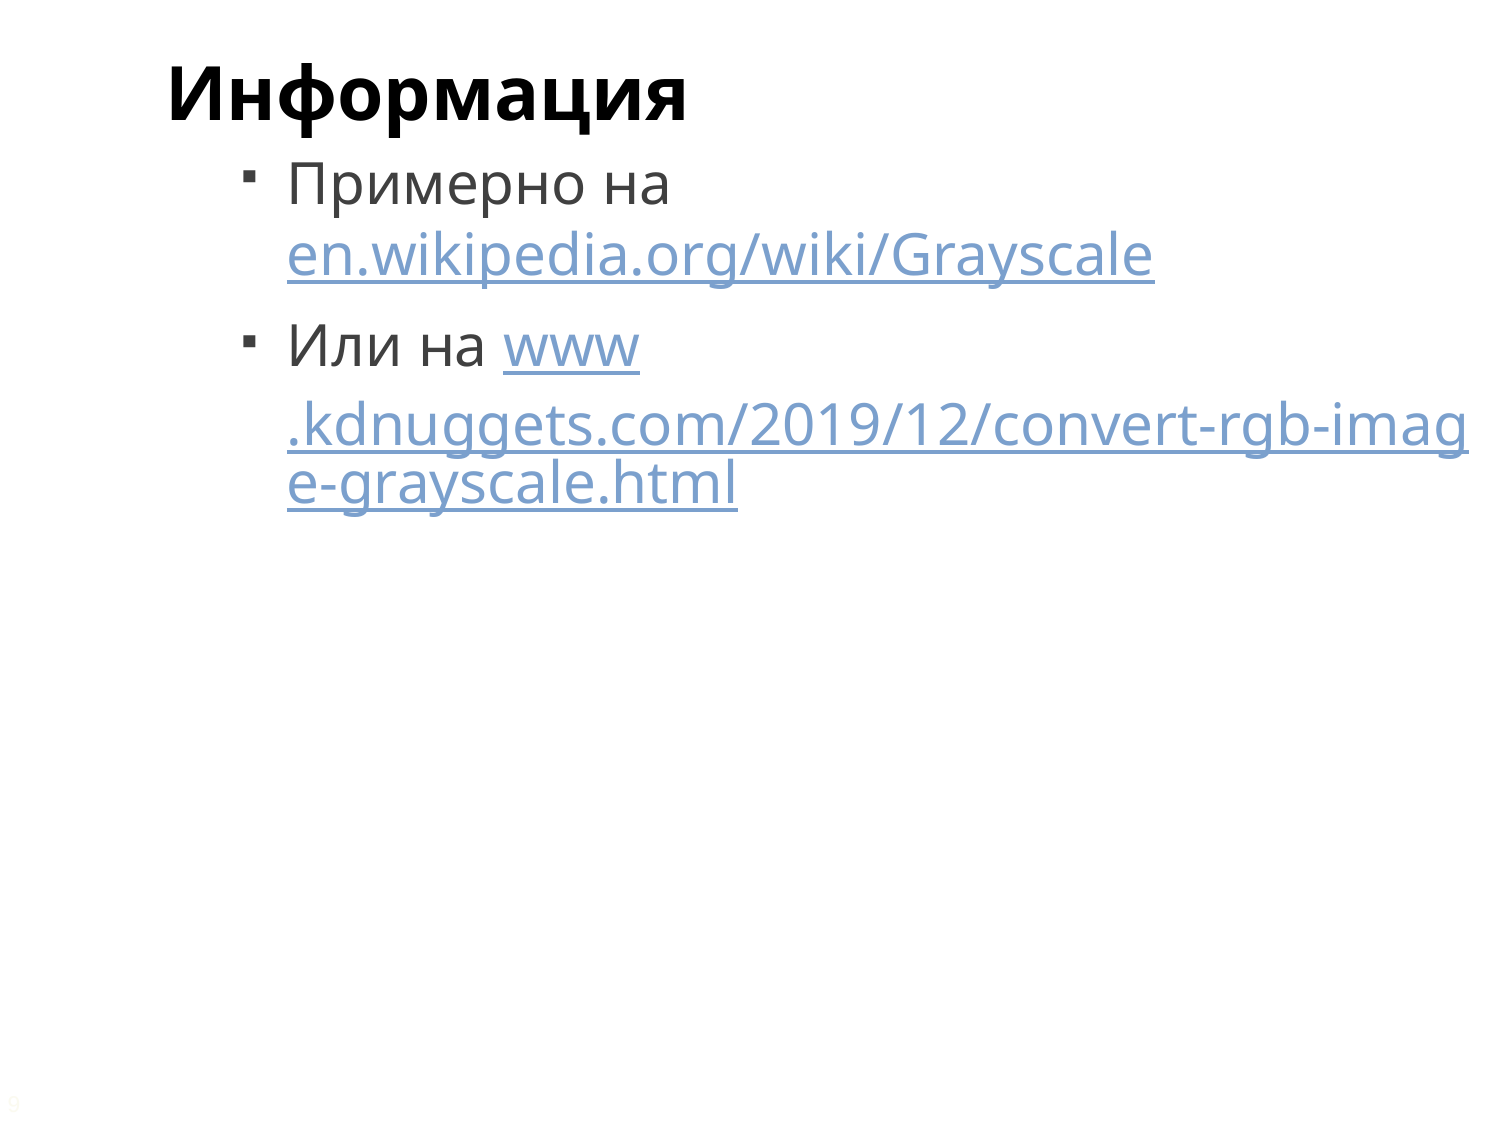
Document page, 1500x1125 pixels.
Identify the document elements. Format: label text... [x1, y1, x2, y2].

list Информация Примерно на en.wikipedia.org/wiki/Grayscale Или на www.kdnuggets.com/2019/12/convert-rgb-image-grayscale.html [150, 37, 1488, 1113]
